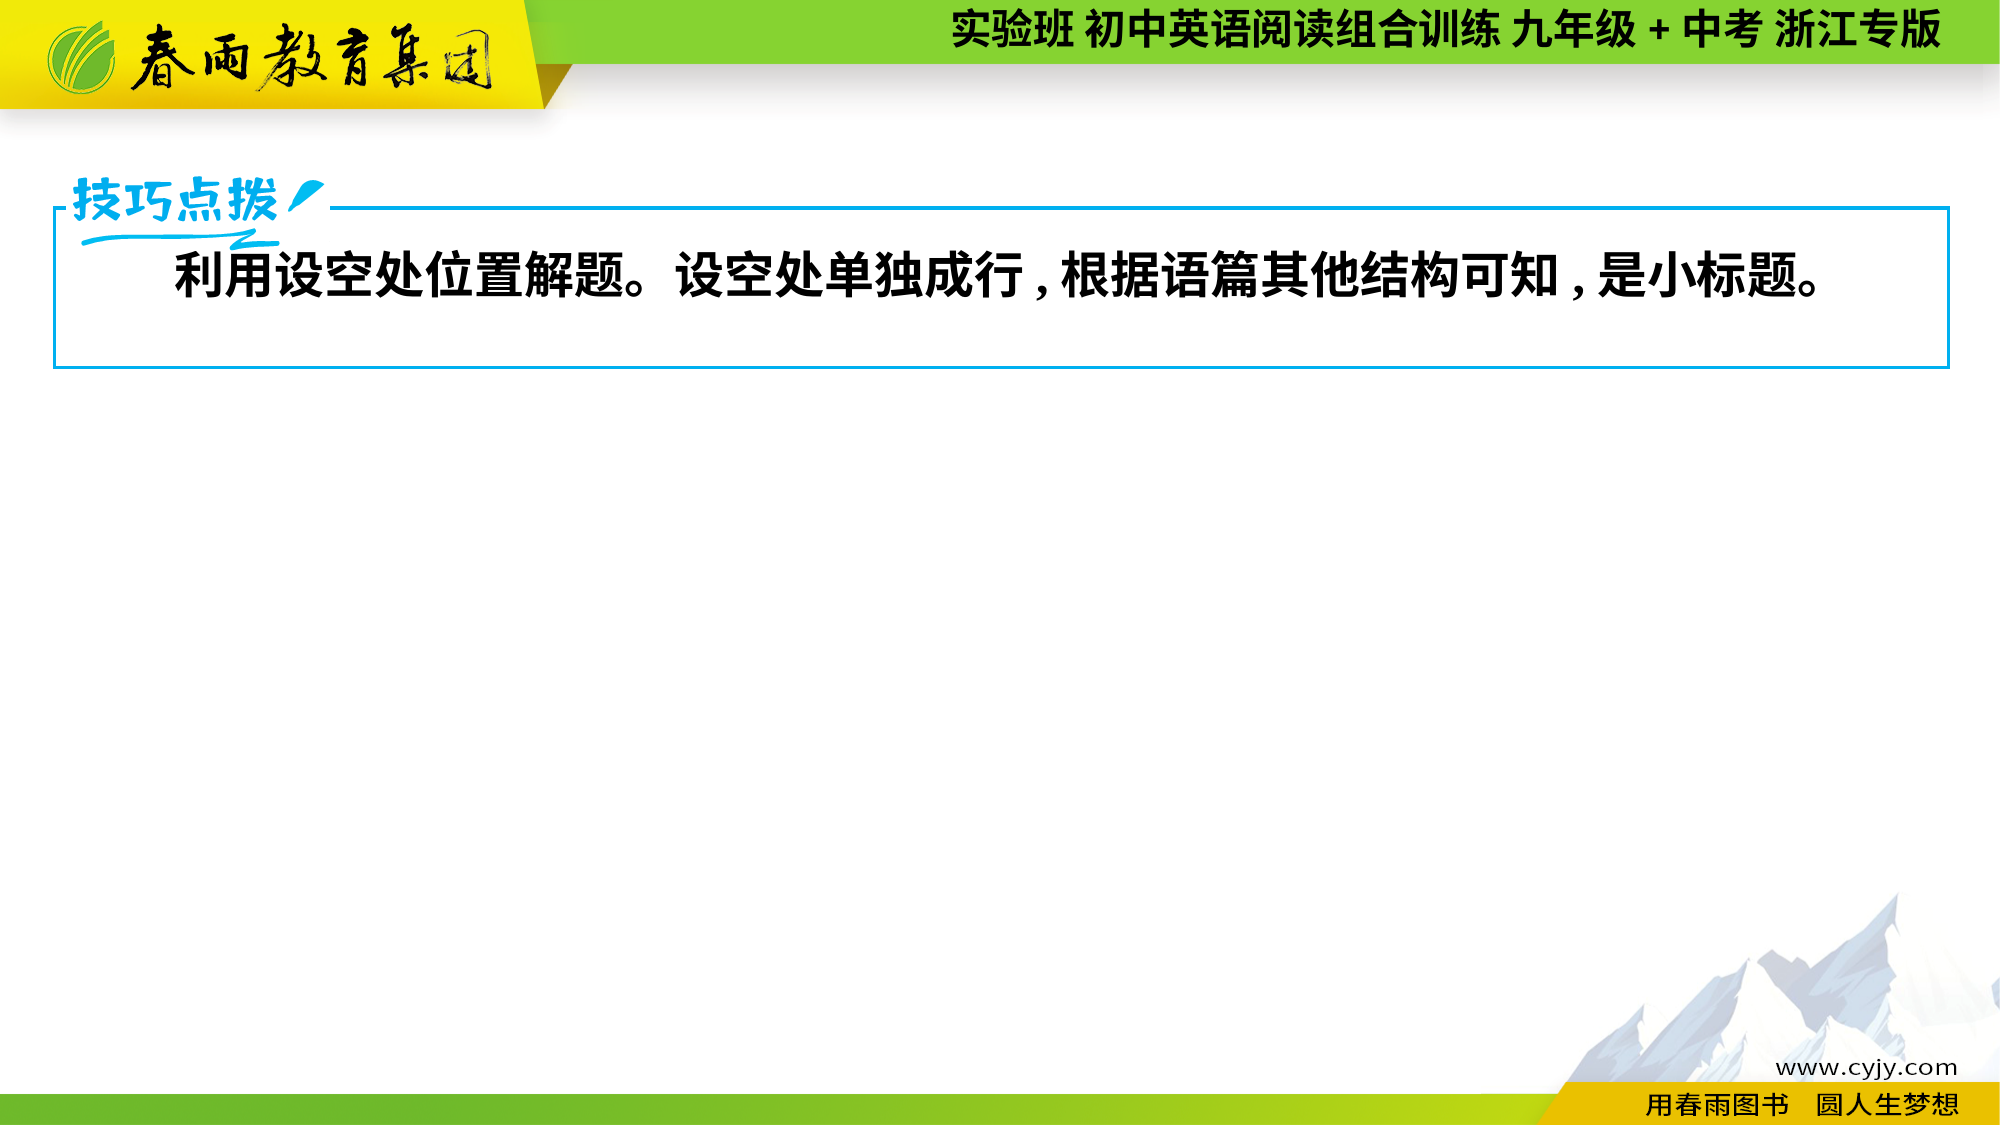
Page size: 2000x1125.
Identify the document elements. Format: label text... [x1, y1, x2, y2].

text_box [54, 208, 1949, 368]
picture [0, 0, 2000, 1125]
list 利用设空处位置解题。设空处单独成行,根据语篇其他结构可知,是小标题。 [59, 146, 1944, 343]
